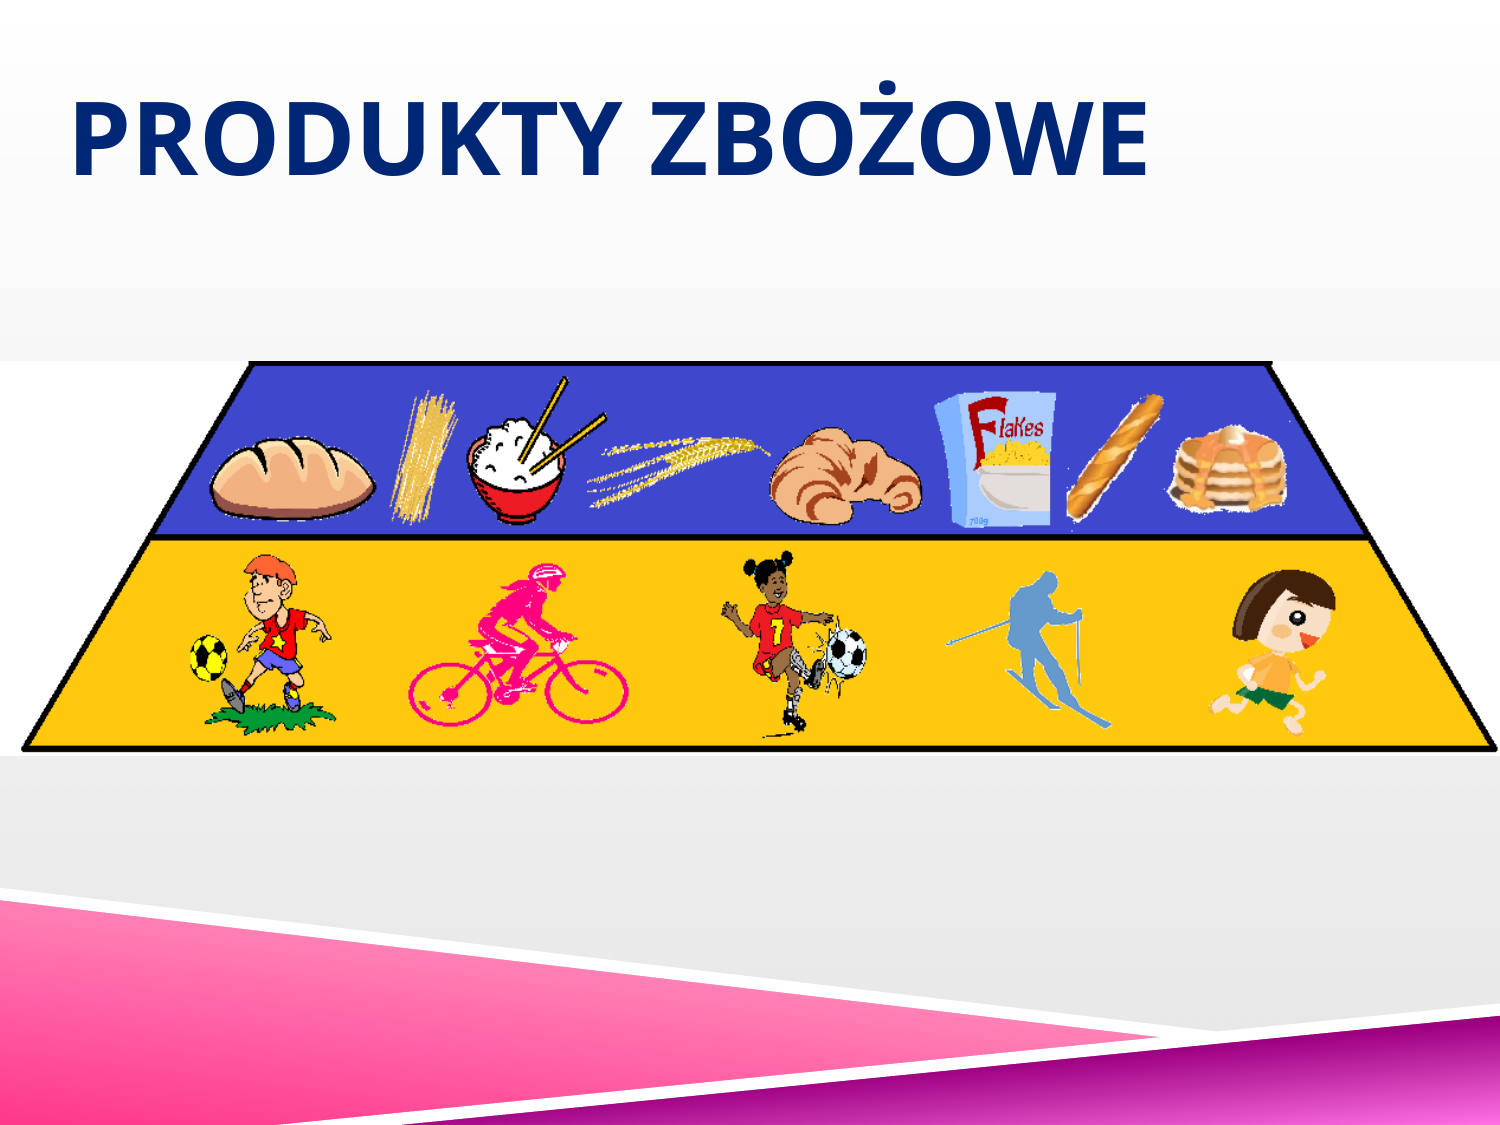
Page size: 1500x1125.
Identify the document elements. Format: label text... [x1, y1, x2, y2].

text_box PRODUKTY ZBOŻOWE [53, 66, 1424, 204]
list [0, 361, 1500, 756]
